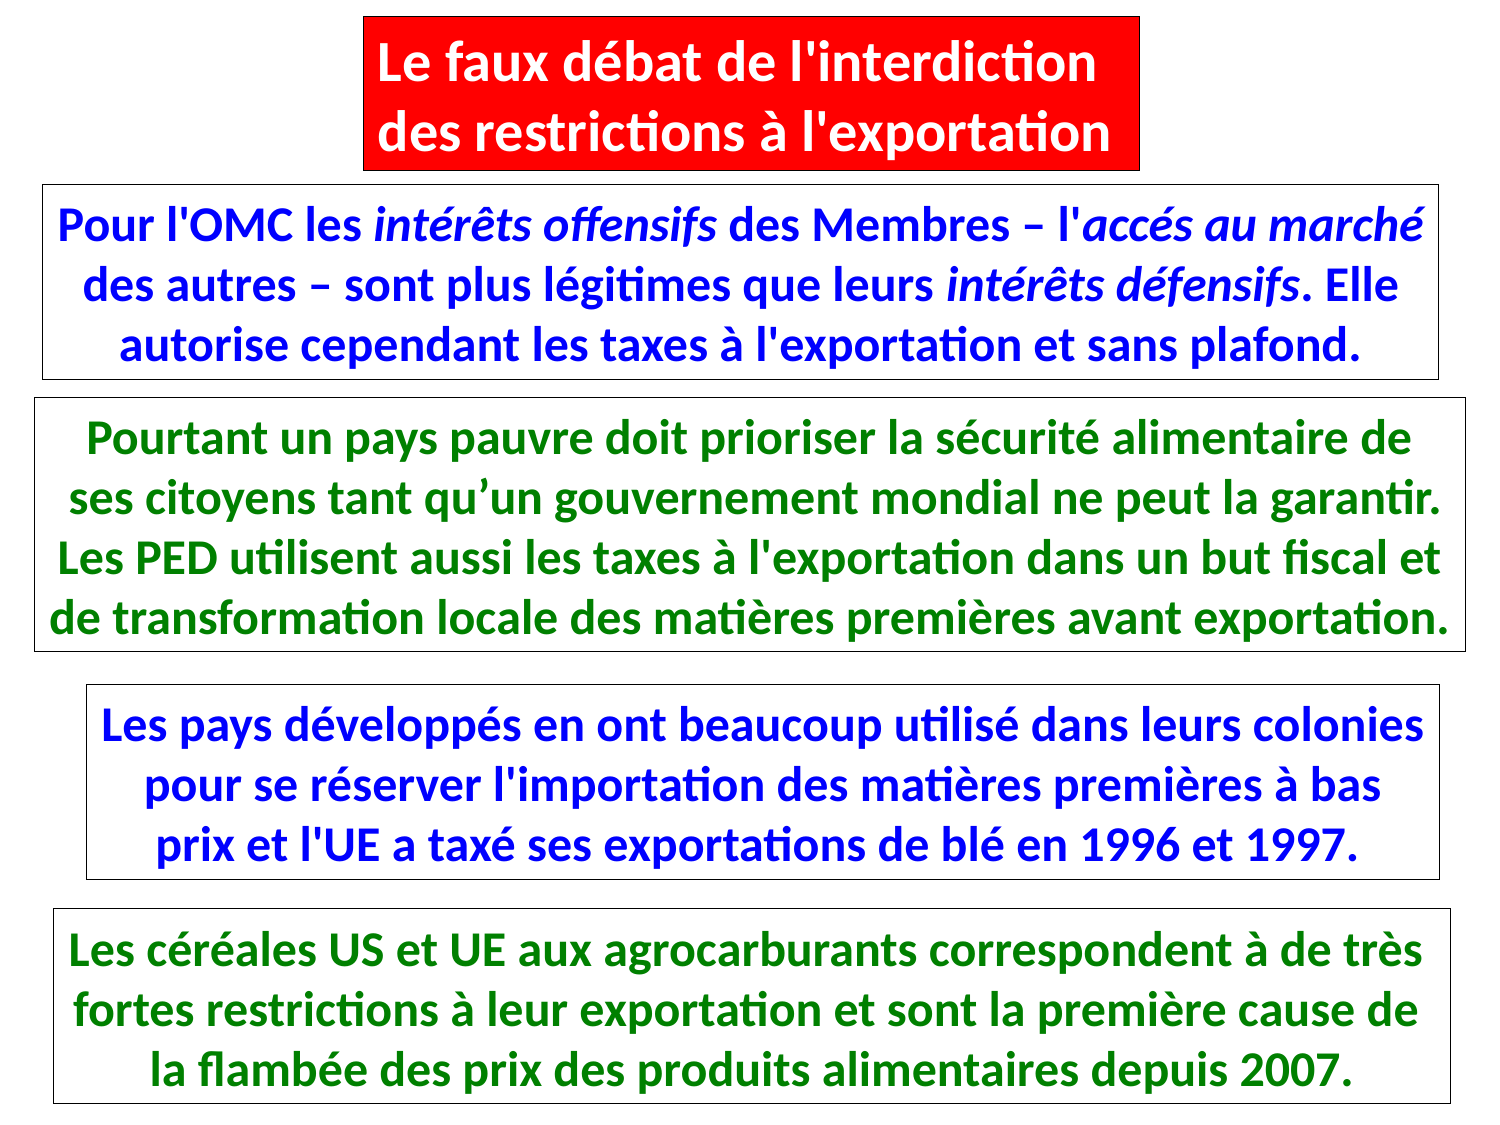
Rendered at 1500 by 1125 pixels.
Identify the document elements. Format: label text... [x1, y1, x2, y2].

text_box Pourtant un pays pauvre doit prioriser la sécurité alimentaire de ses citoyens tant qu’un gouvernement mondial ne peut la garantir. Les PED utilisent aussi les taxes à l'exportation dans un but fiscal et de transformation locale des matières premières avant exportation. [34, 397, 1466, 652]
text_box Les céréales US et UE aux agrocarburants correspondent à de très fortes restrictions à leur exportation et sont la première cause de la flambée des prix des produits alimentaires depuis 2007. [53, 908, 1451, 1104]
text_box Les pays développés en ont beaucoup utilisé dans leurs colonies pour se réserver l'importation des matières premières à bas prix et l'UE a taxé ses exportations de blé en 1996 et 1997. [86, 684, 1440, 880]
text_box Pour l'OMC les intérêts offensifs des Membres – l'accés au marché des autres – sont plus légitimes que leurs intérêts défensifs. Elle autorise cependant les taxes à l'exportation et sans plafond. [42, 184, 1439, 380]
text_box Le faux débat de l'interdiction des restrictions à l'exportation [363, 16, 1140, 171]
